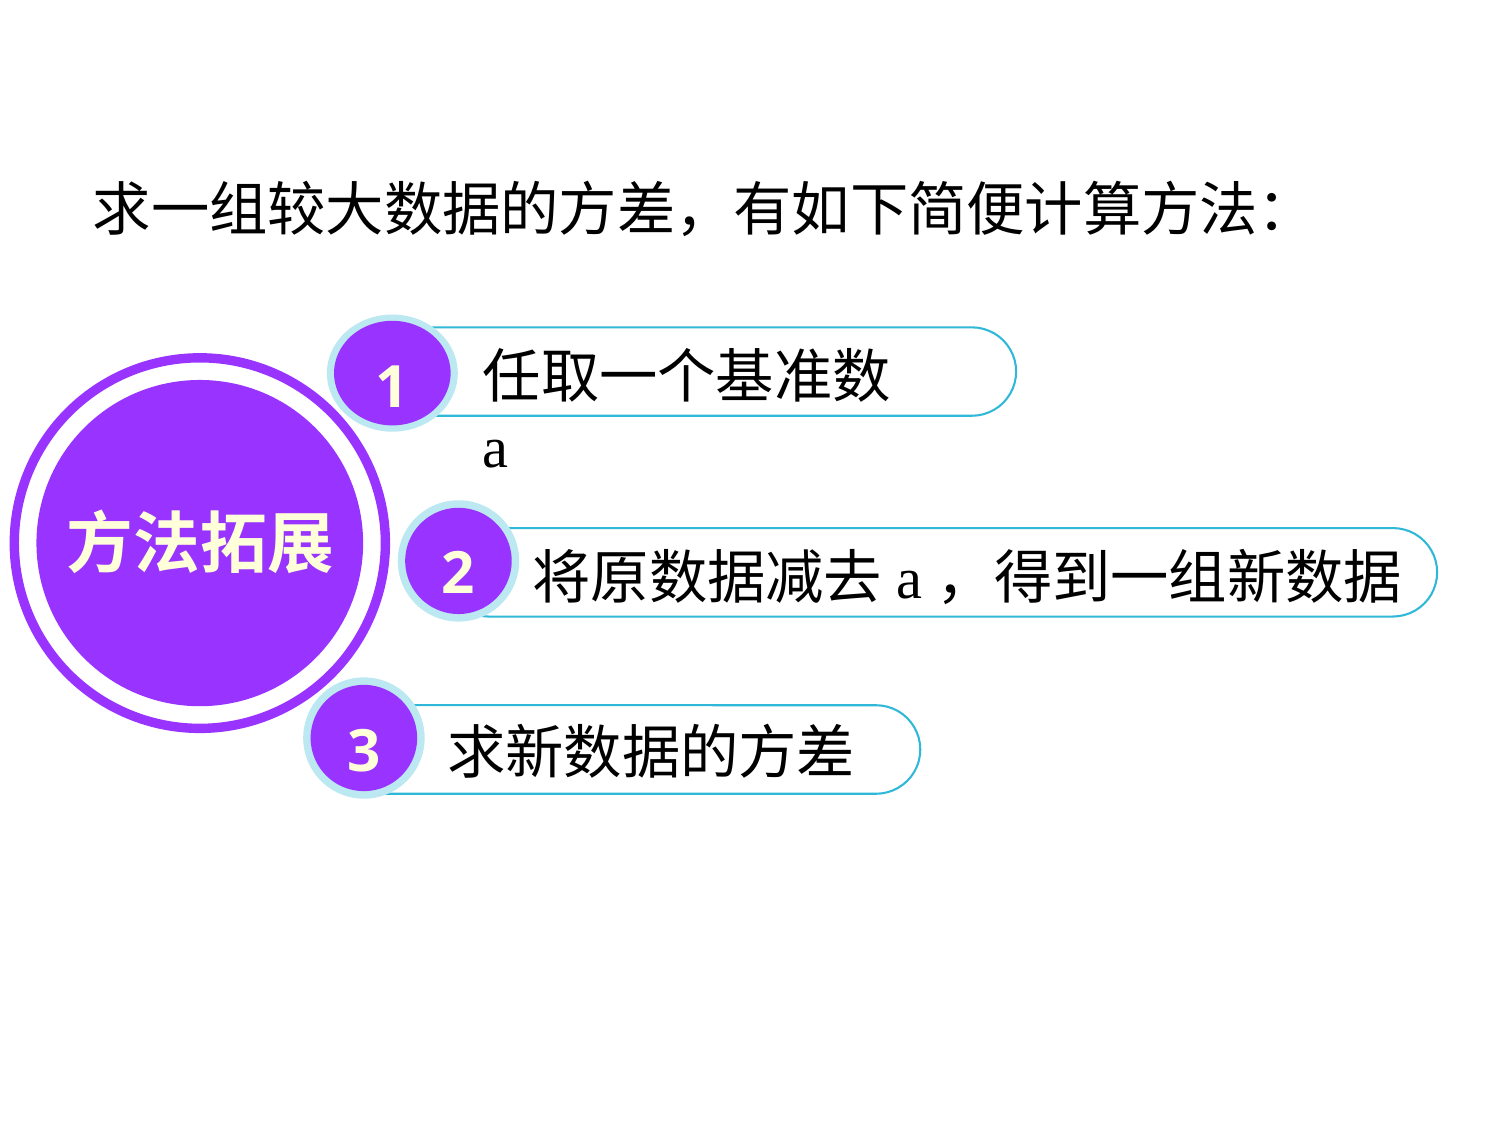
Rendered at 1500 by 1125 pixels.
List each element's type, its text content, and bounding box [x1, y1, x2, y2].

text_box 求一组较大数据的方差，有如下简便计算方法： [78, 164, 1326, 250]
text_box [302, 677, 426, 799]
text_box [396, 499, 521, 622]
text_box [525, 527, 1438, 619]
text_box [463, 327, 1017, 418]
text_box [14, 357, 386, 729]
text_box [325, 314, 459, 432]
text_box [430, 704, 921, 794]
